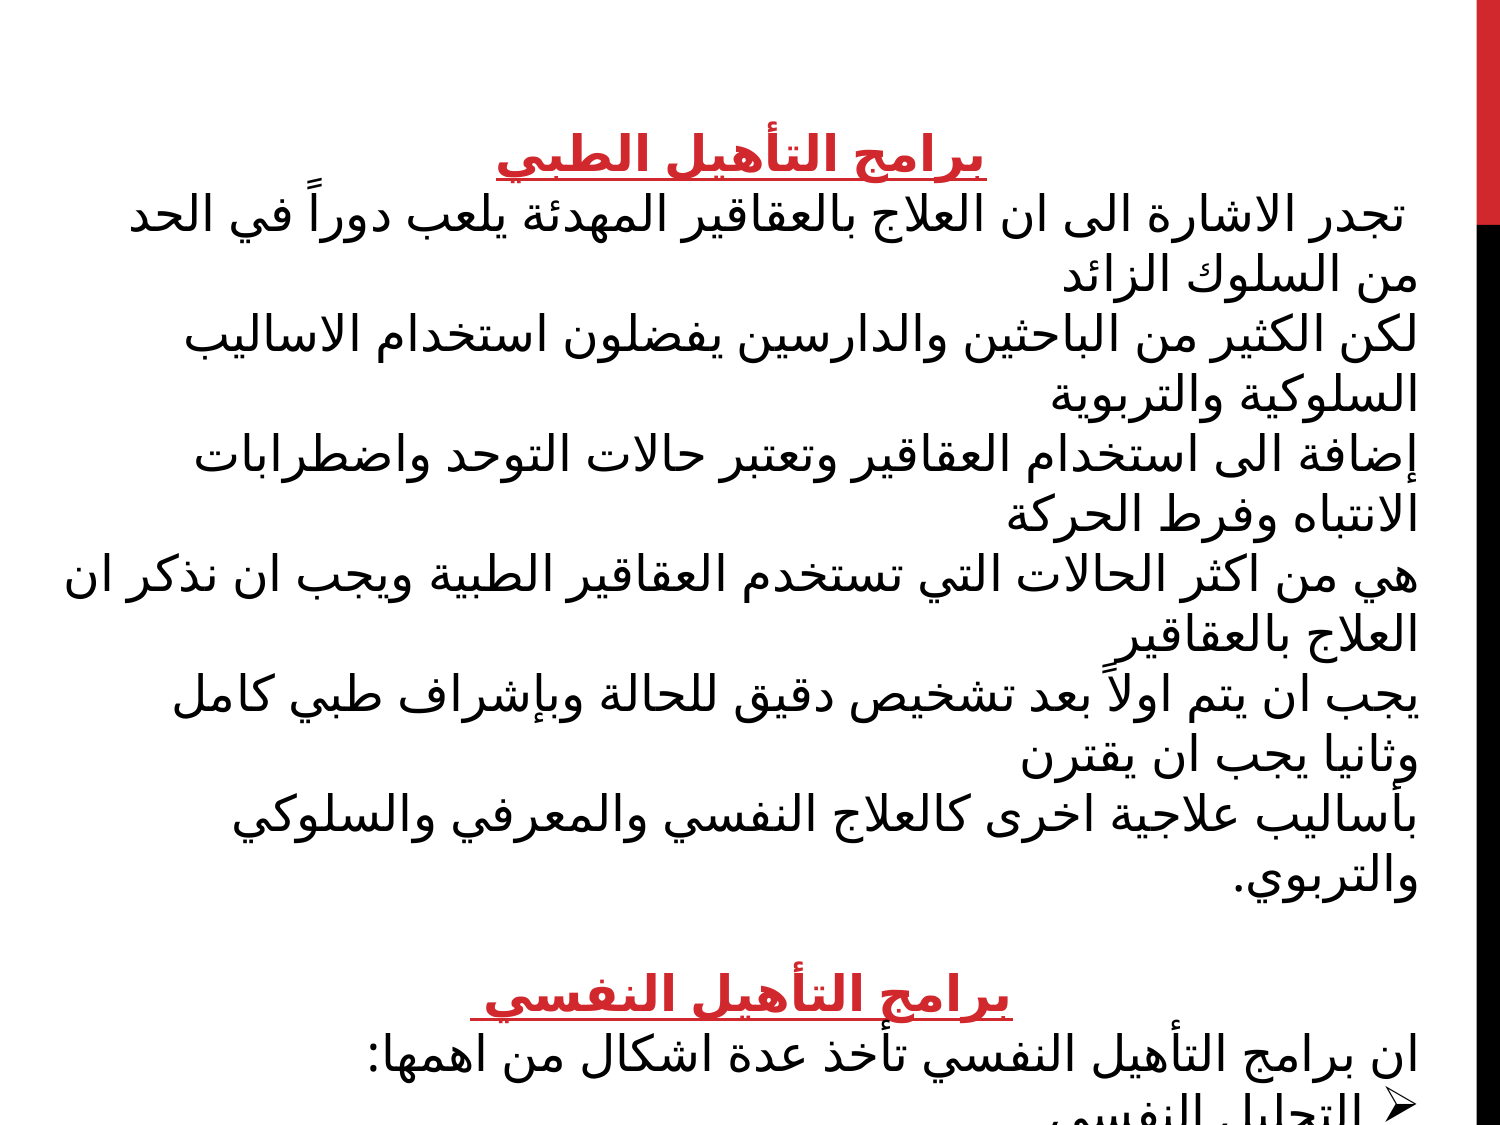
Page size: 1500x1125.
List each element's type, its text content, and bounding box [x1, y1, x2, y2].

text_box برامج التأهيل الطبي تجدر الاشارة الى ان العلاج بالعقاقير المهدئة يلعب دوراً في الحد من السلوك الزائد لكن الكثير من الباحثين والدارسين يفضلون استخدام الاساليب السلوكية والتربوية إضافة الى استخدام العقاقير وتعتبر حالات التوحد واضطرابات الانتباه وفرط الحركة هي من اكثر الحالات التي تستخدم العقاقير الطبية ويجب ان نذكر ان العلاج بالعقاقير يجب ان يتم اولاً بعد تشخيص دقيق للحالة وبإشراف طبي كامل وثانيا يجب ان يقترن بأساليب علاجية اخرى كالعلاج النفسي والمعرفي والسلوكي والتربوي. برامج التأهيل النفسي ان برامج التأهيل النفسي تأخذ عدة اشكال من اهمها: التحليل النفسي العلاج النفسي التربوي العلاج السلوكي العيادي الارشاد النفسي [47, 113, 1436, 1125]
